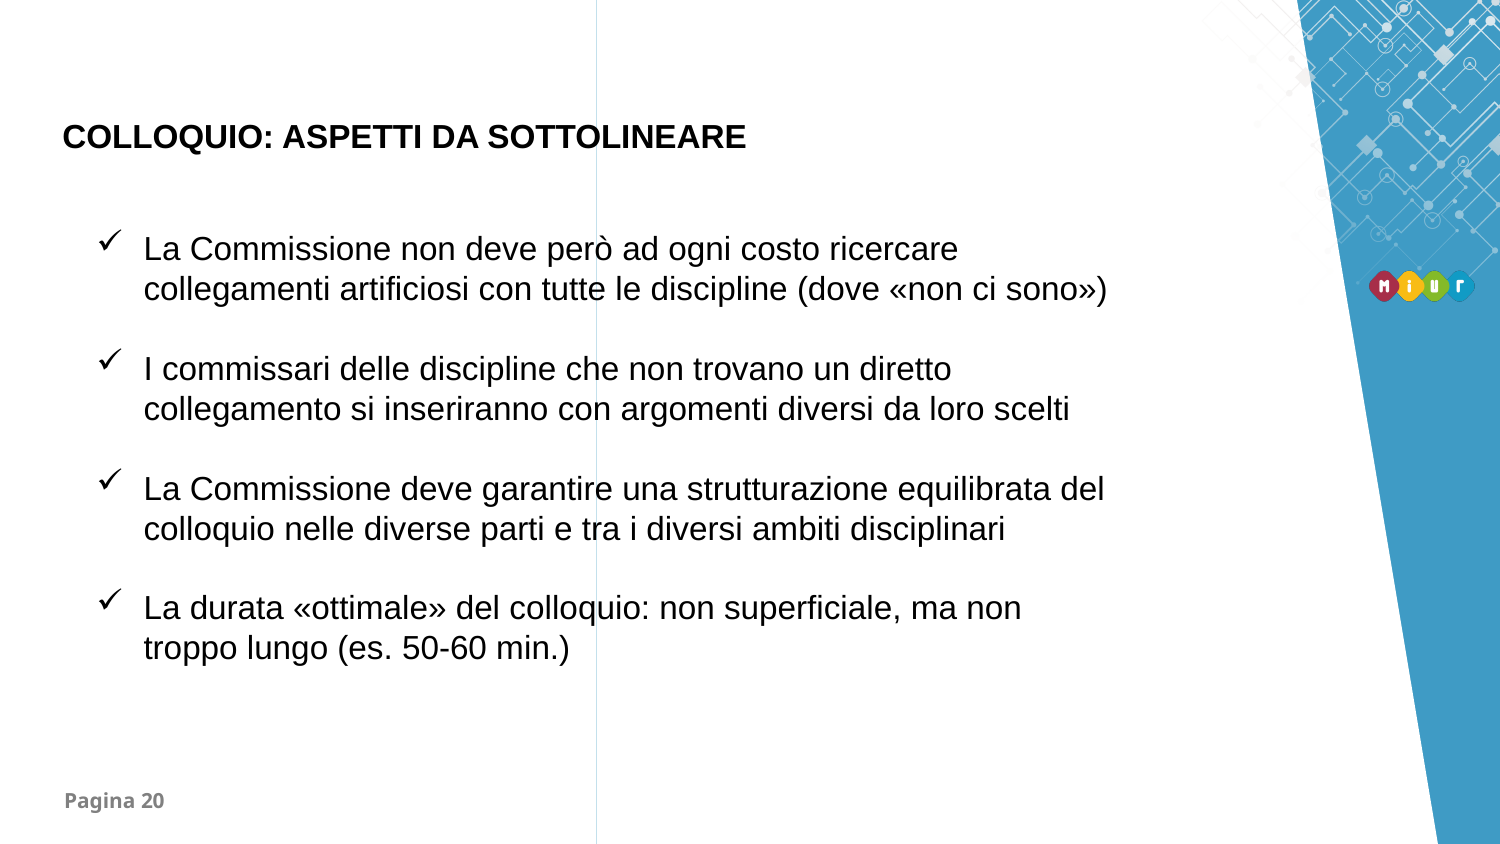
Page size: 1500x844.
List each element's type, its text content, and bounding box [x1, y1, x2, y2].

text_box La Commissione non deve però ad ogni costo ricercare collegamenti artificiosi con tutte le discipline (dove «non ci sono») I commissari delle discipline che non trovano un diretto collegamento si inseriranno con argomenti diversi da loro scelti La Commissione deve garantire una strutturazione equilibrata del colloquio nelle diverse parti e tra i diversi ambiti disciplinari La durata «ottimale» del colloquio: non superficiale, ma non troppo lungo (es. 50-60 min.) [81, 219, 1125, 674]
text_box COLLOQUIO: ASPETTI DA SOTTOLINEARE [47, 108, 1398, 296]
picture [1017, 0, 1500, 341]
text_box [57, 195, 1408, 844]
